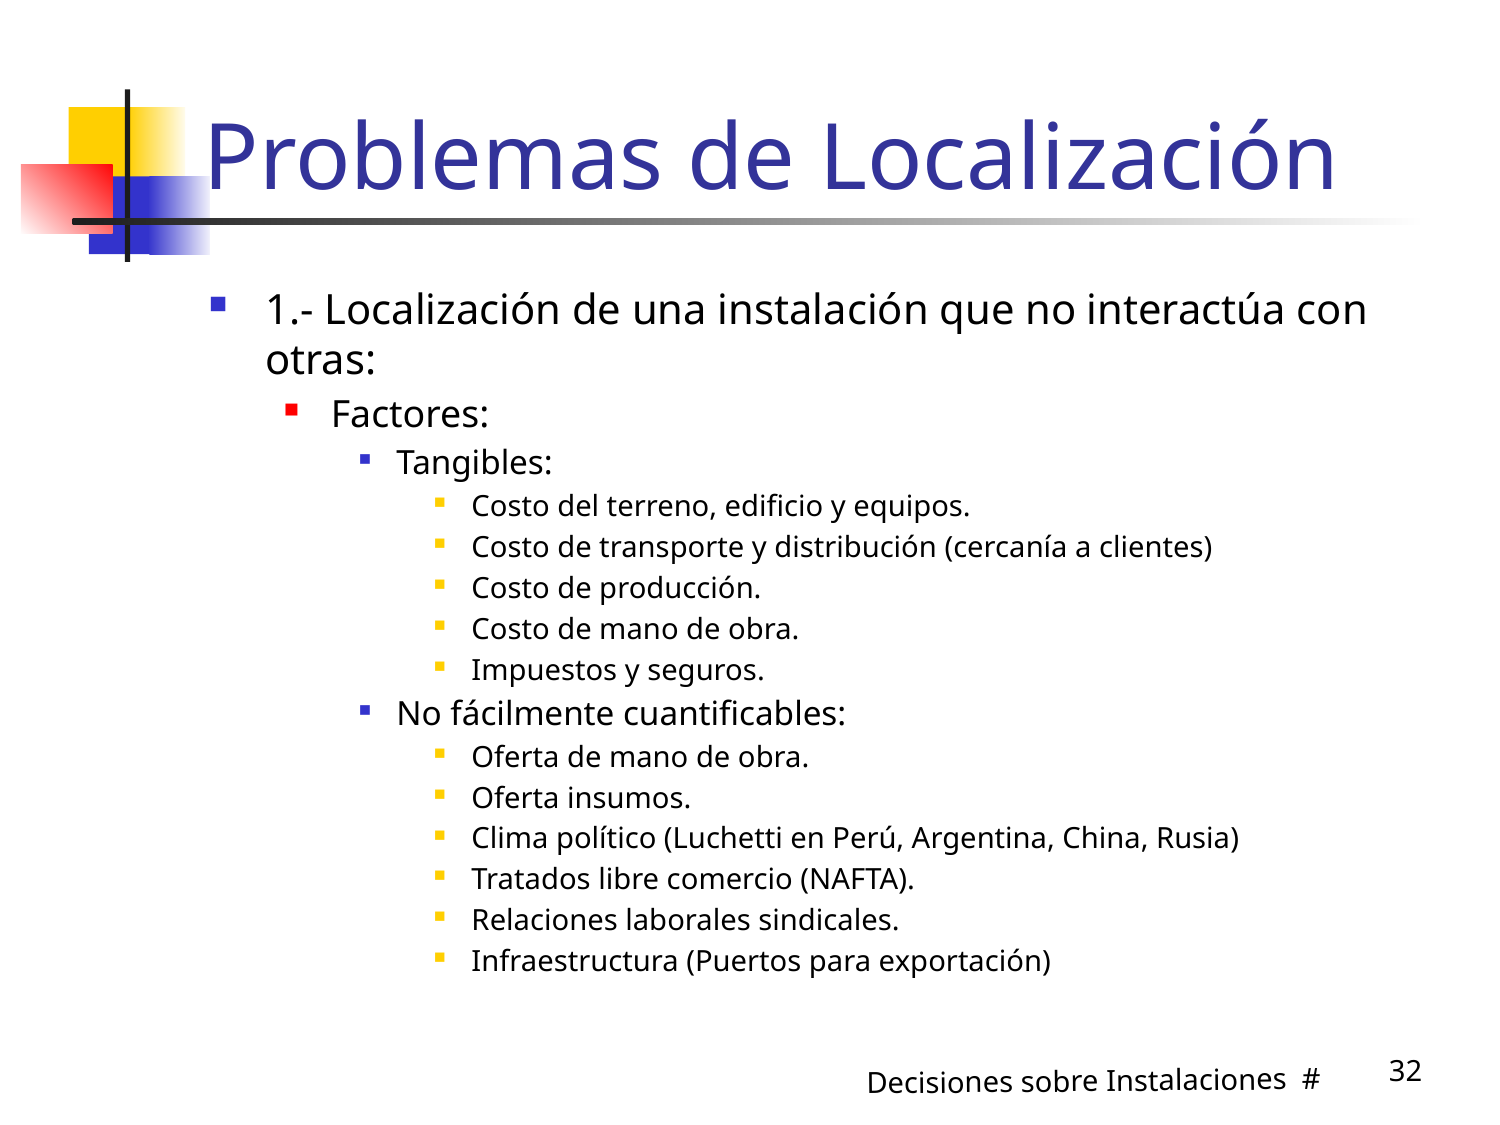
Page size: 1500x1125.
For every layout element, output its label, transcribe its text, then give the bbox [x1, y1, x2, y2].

slide_number 32 [1124, 1024, 1438, 1101]
title Problemas de Localización [188, 27, 1468, 216]
list 1.- Localización de una instalación que no interactúa con otras: Factores: Tangibles: Costo del terreno, edificio y equipos. Costo de transporte y distribución (cercanía a clientes) Costo de producción. Costo de mano de obra. Impuestos y seguros. No fácilmente cuantificables: Oferta de mano de obra. Oferta insumos. Clima político (Luchetti en Perú, Argentina, China, Rusia) Tratados libre comercio (NAFTA). Relaciones laborales sindicales. Infraestructura (Puertos para exportación) [193, 274, 1470, 1007]
footer Decisiones sobre Instalaciones # [773, 1028, 1414, 1110]
